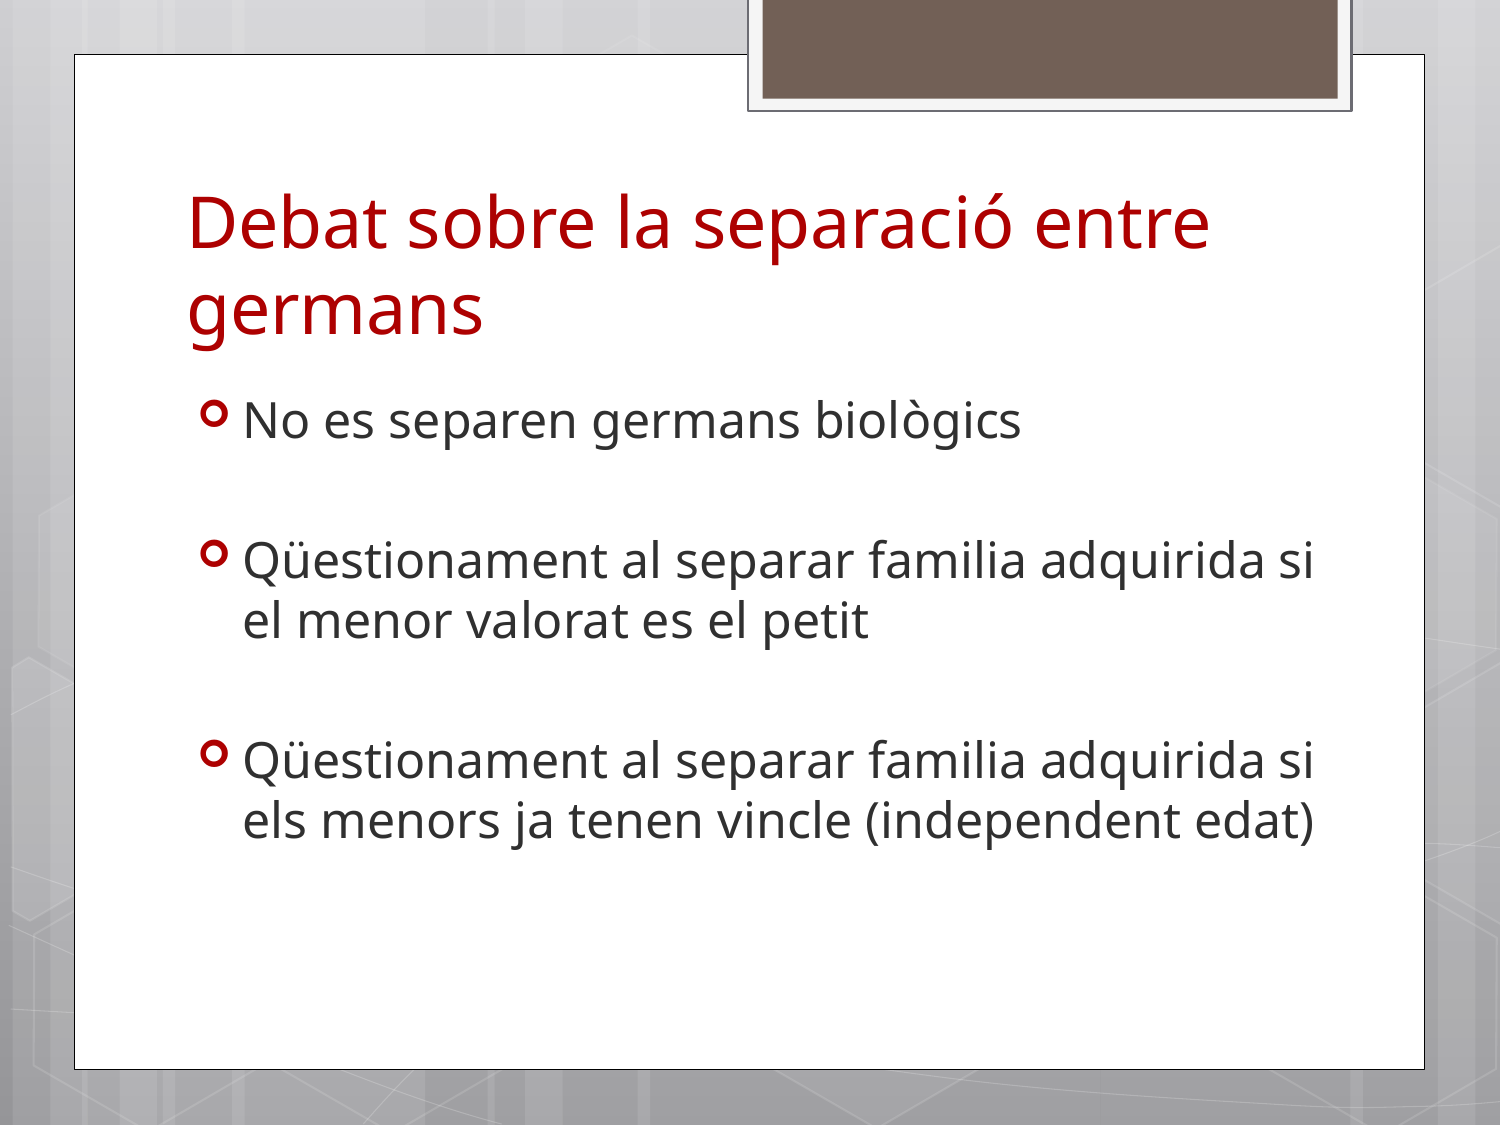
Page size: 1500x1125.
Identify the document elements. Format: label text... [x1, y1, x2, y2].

title Debat sobre la separació entre germans [171, 168, 1324, 357]
list No es separen germans biològics Qüestionament al separar familia adquirida si el menor valorat es el petit Qüestionament al separar familia adquirida si els menors ja tenen vincle (independent edat) [171, 381, 1353, 957]
